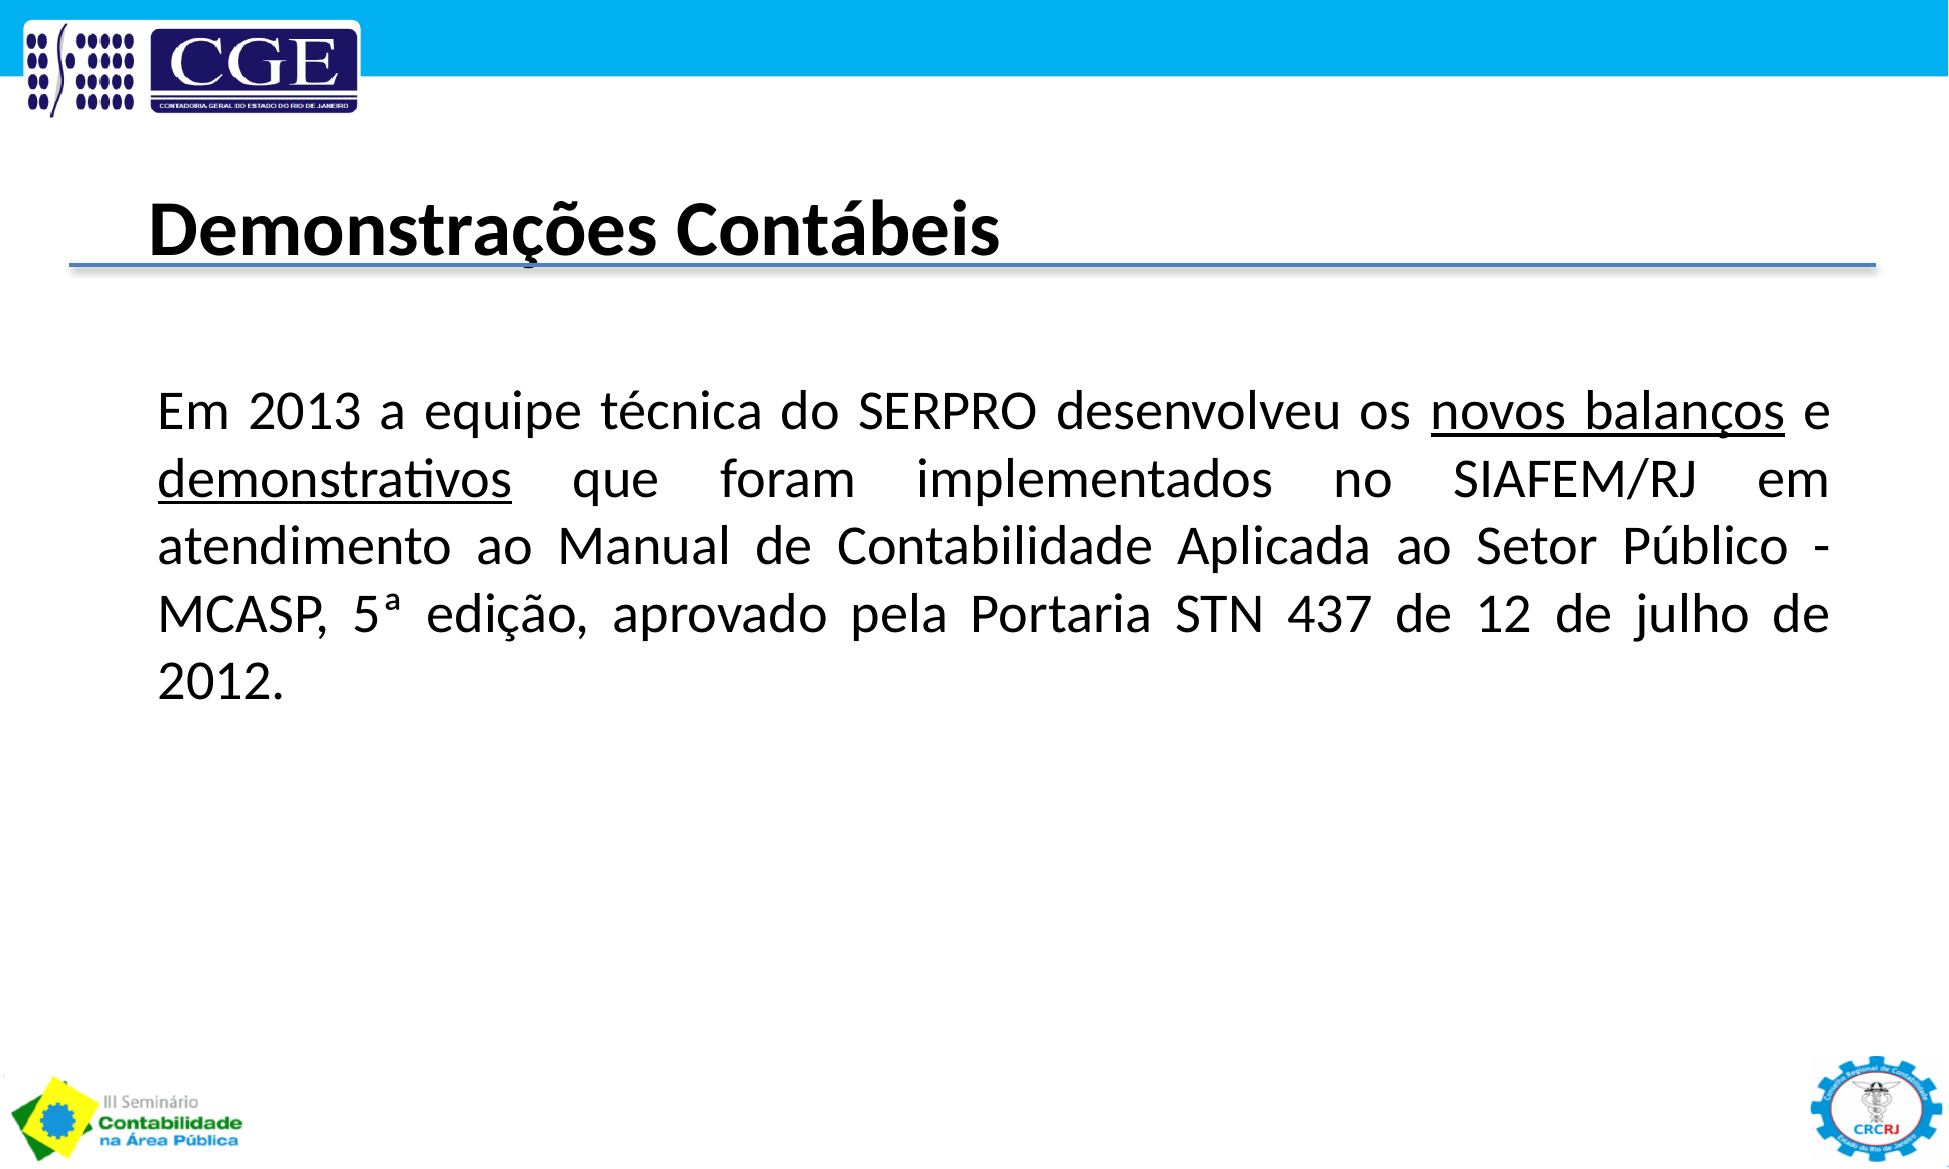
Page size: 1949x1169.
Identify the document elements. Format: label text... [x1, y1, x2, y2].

picture [3, 1075, 254, 1168]
table_cell de Municípios [73, 267, 1297, 274]
title Demonstrações Contábeis [0, 167, 1297, 336]
picture [1803, 1056, 1949, 1167]
text_box Em 2013 a equipe técnica do SERPRO desenvolveu os novos balanços e demonstrativos que foram implementados no SIAFEM/RJ em atendimento ao Manual de Contabilidade Aplicada ao Setor Público - MCASP, 5ª edição, aprovado pela Portaria STN 437 de 12 de julho de 2012. [139, 364, 1850, 953]
picture [23, 20, 361, 118]
